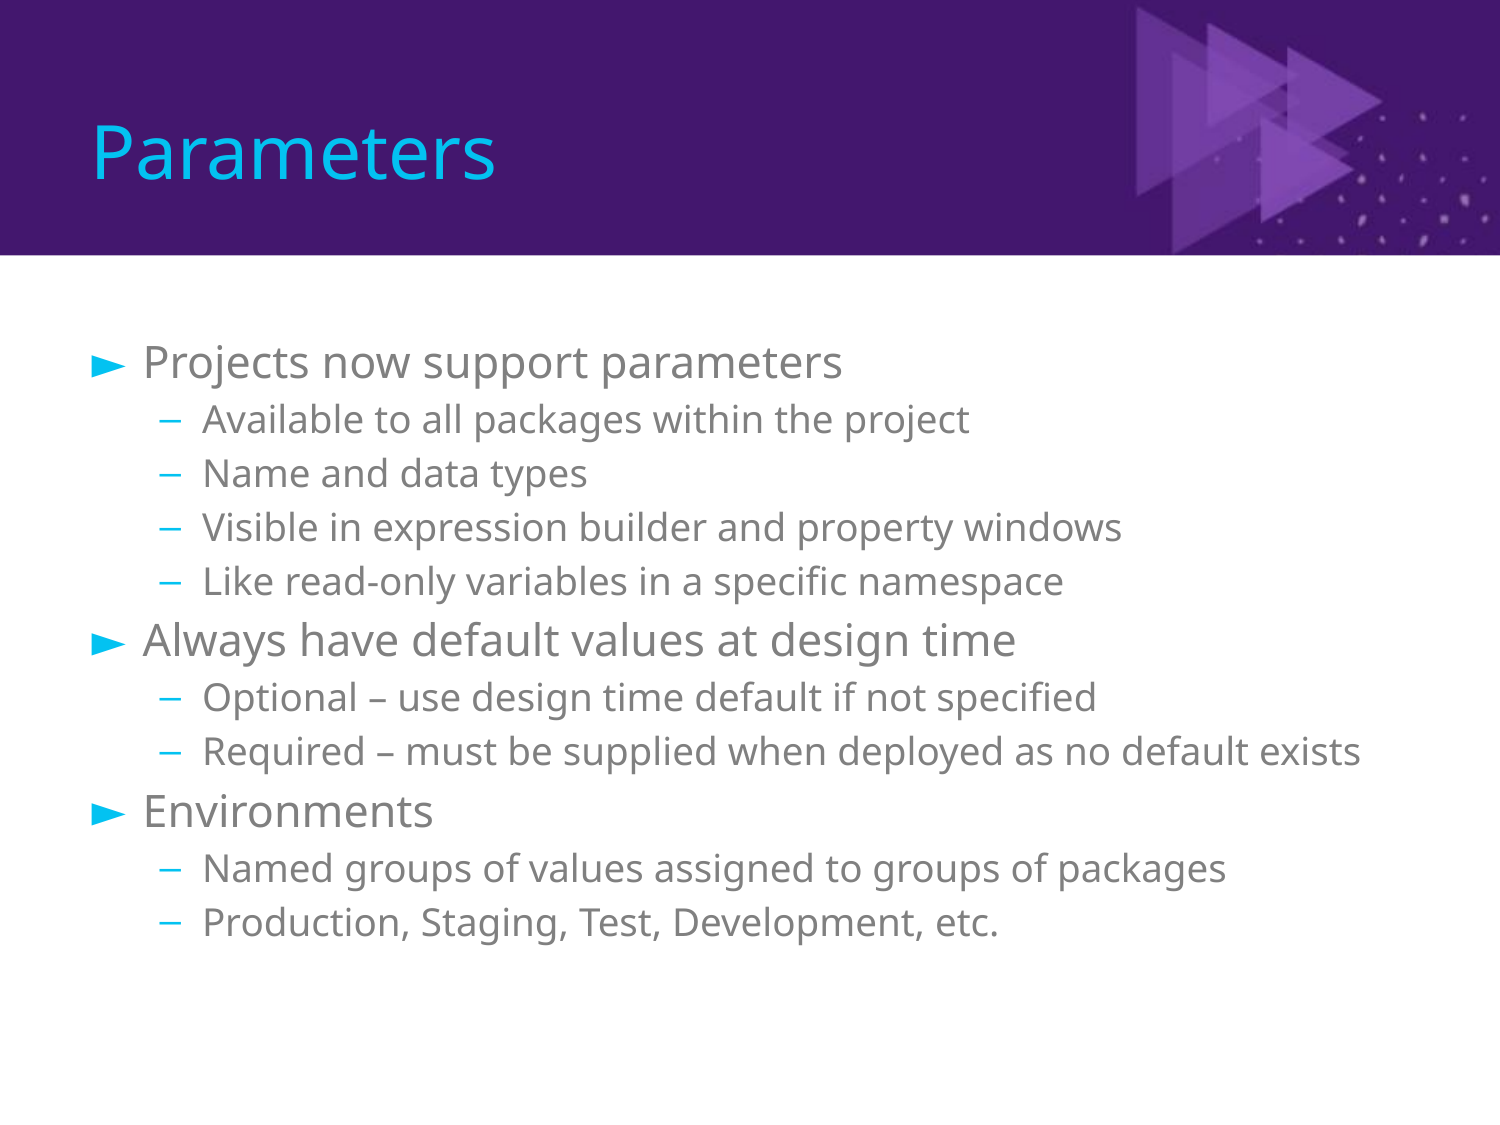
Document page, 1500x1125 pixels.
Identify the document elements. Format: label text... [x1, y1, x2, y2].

title Parameters [75, 56, 1425, 244]
picture [0, 0, 1500, 255]
list Projects now support parameters Available to all packages within the project Name and data types Visible in expression builder and property windows Like read-only variables in a specific namespace Always have default values at design time Optional – use design time default if not specified Required – must be supplied when deployed as no default exists Environments Named groups of values assigned to groups of packages Production, Staging, Test, Development, etc. [76, 326, 1427, 958]
